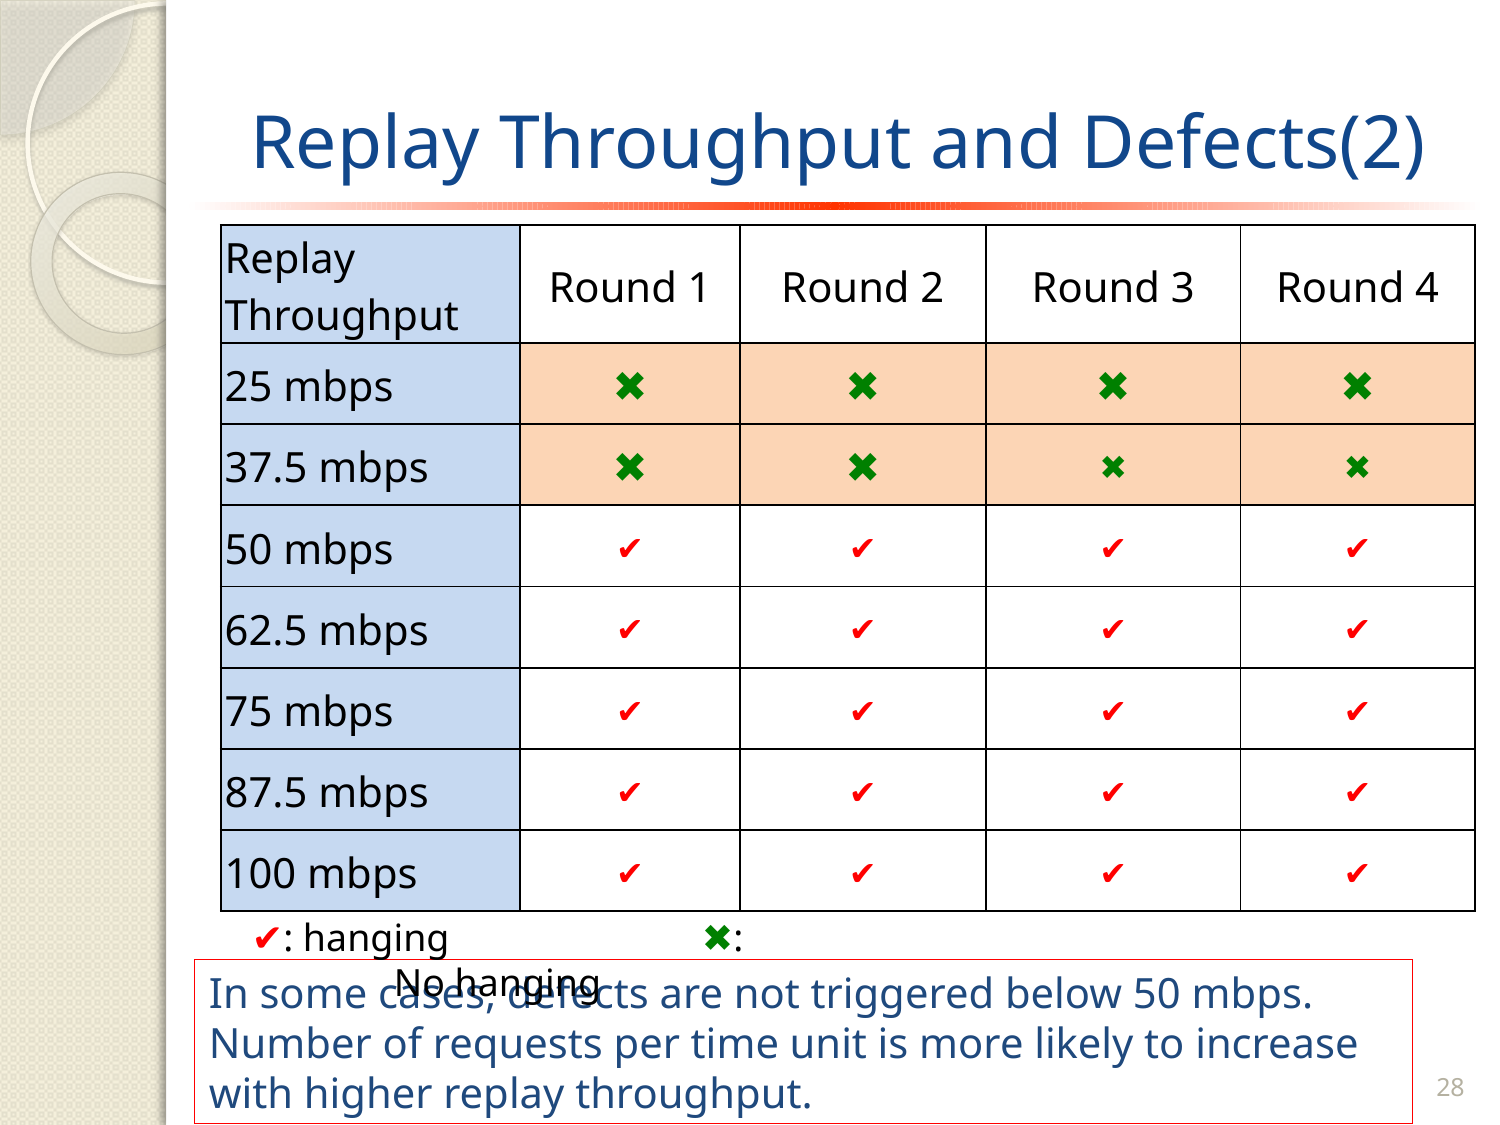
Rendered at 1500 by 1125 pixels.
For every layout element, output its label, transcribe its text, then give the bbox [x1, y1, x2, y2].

table_cell ✔ [741, 750, 985, 829]
table_cell ✔ [521, 506, 739, 586]
table_cell ✔ [521, 669, 739, 748]
table_cell ✔ [987, 750, 1240, 829]
table_cell ✔ [741, 587, 985, 667]
table_cell ✔ [521, 750, 739, 829]
text_box In some cases, defects are not triggered below 50 mbps. Number of requests per time unit is more likely to increase with higher replay throughput. [194, 959, 1413, 1124]
table_cell 75 mbps [222, 669, 519, 748]
title Replay Throughput and Defects(2) [235, 45, 1466, 233]
table_cell ✔ [1241, 831, 1474, 910]
table_header Round 4 [1241, 226, 1474, 342]
table_cell ✔ [521, 587, 739, 667]
table_cell ✖ [741, 425, 985, 504]
table_cell ✔ [987, 506, 1240, 586]
table_cell ✖ [1241, 344, 1474, 423]
table_cell 50 mbps [222, 506, 519, 586]
table_cell ✖ [741, 344, 985, 423]
table_header Round 1 [521, 233, 739, 342]
slide_number 28 [1413, 1034, 1488, 1113]
table_cell ✖ [987, 344, 1240, 423]
table_cell 62.5 mbps [222, 587, 519, 667]
table_cell ✖ [521, 425, 739, 504]
table_cell ✖ [987, 425, 1240, 504]
table_cell ✔ [741, 506, 985, 586]
table_cell ✔ [1241, 750, 1474, 829]
table_cell ✖ [1241, 425, 1474, 504]
table_cell ✔ [987, 669, 1240, 748]
table_cell ✔ [1241, 506, 1474, 586]
table_cell ✖ [521, 344, 739, 423]
table_header Replay Throughput [222, 226, 519, 342]
table_cell 87.5 mbps [222, 750, 519, 829]
table_cell 100 mbps [222, 831, 519, 906]
table_cell ✔ [987, 587, 1240, 667]
table_cell ✔ [741, 669, 985, 748]
table_cell 37.5 mbps [222, 425, 519, 504]
table_cell ✔ [521, 831, 739, 906]
table_cell ✔ [741, 831, 985, 910]
table_header Round 3 [987, 233, 1240, 342]
table_cell 25 mbps [222, 344, 519, 423]
table_header Round 2 [741, 233, 985, 342]
table_cell ✔ [1241, 587, 1474, 667]
text_box ✔: hanging ✖: No hanging [220, 906, 775, 1012]
table_cell ✔ [1241, 669, 1474, 748]
table_cell ✔ [987, 831, 1240, 910]
